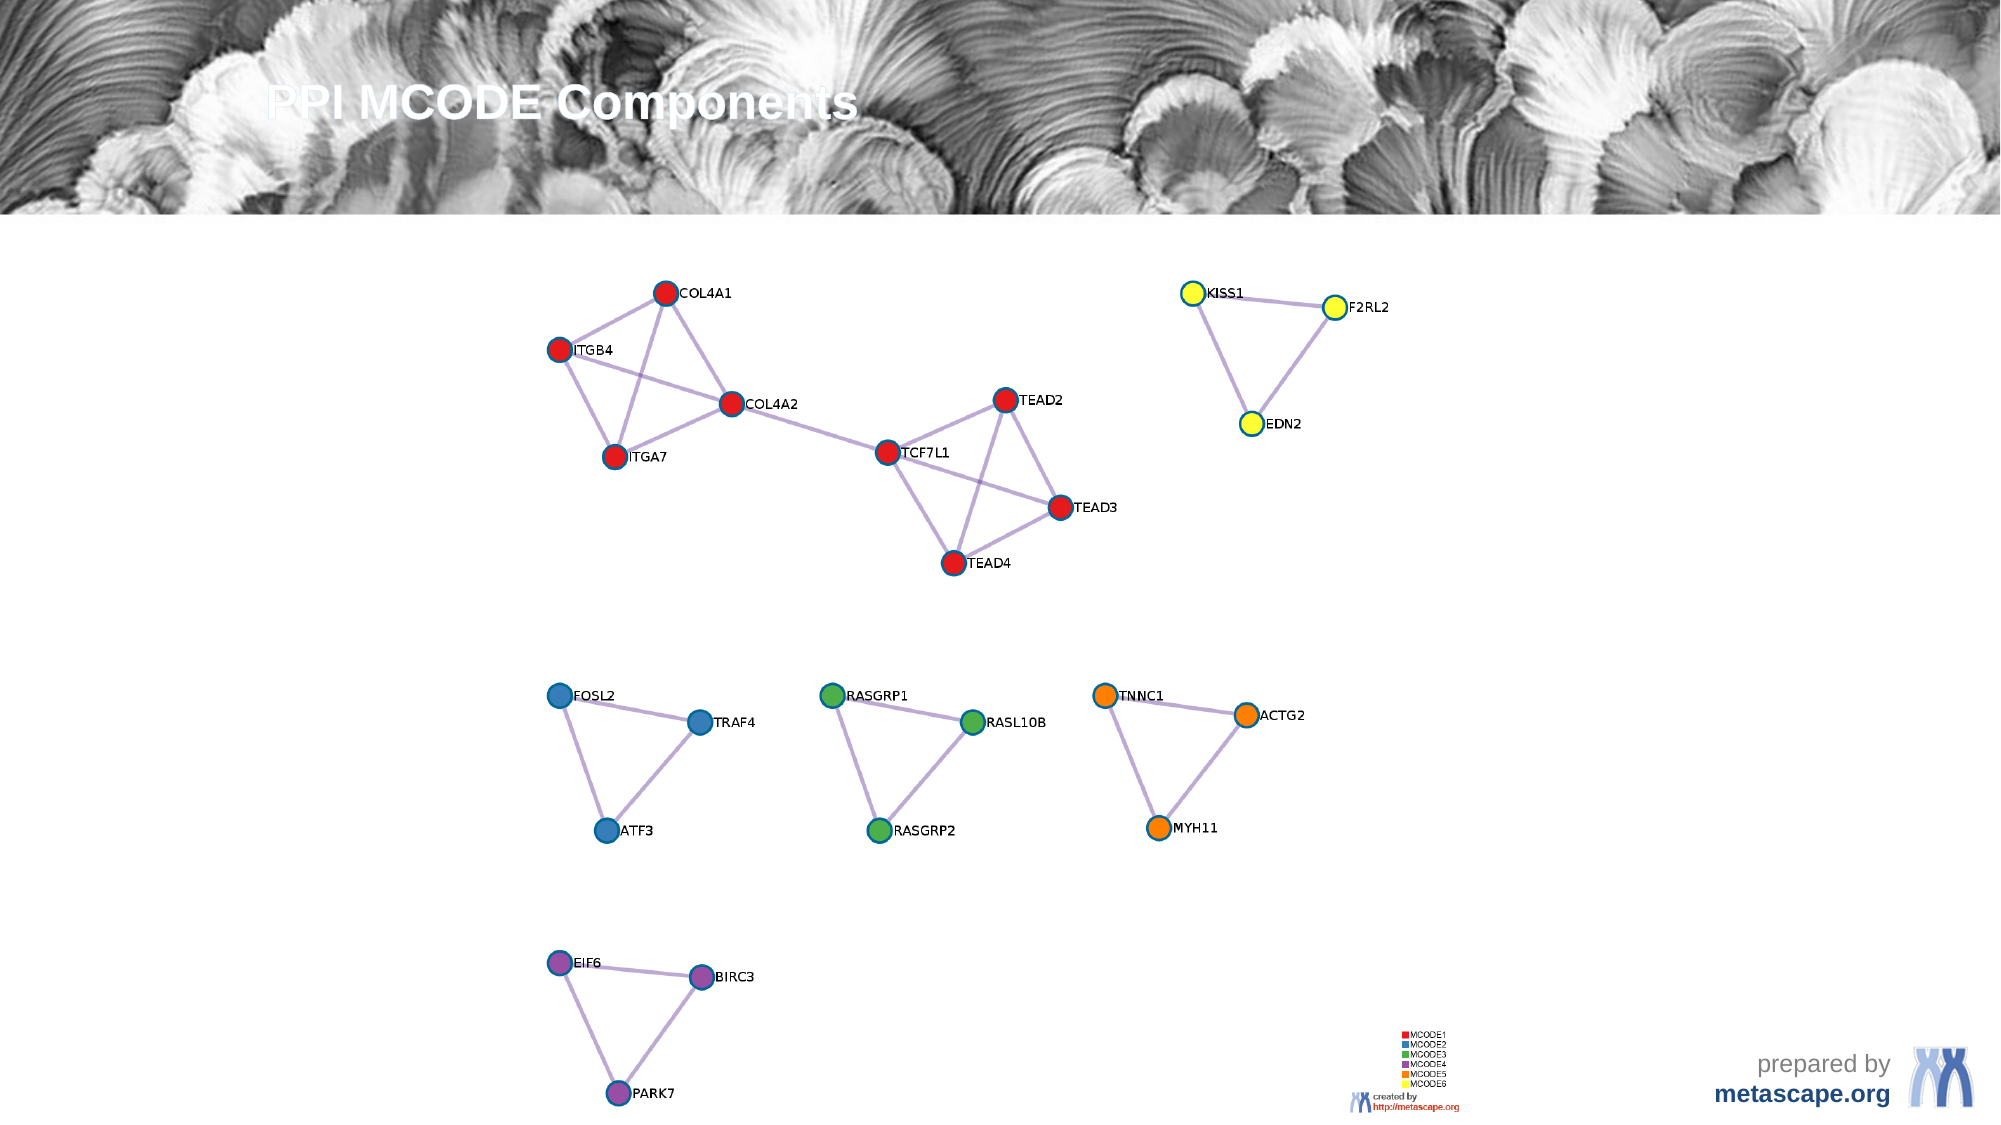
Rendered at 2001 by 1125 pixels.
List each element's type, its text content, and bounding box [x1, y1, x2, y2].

picture [0, 0, 2001, 1125]
title PPI MCODE Components [249, 61, 1600, 137]
